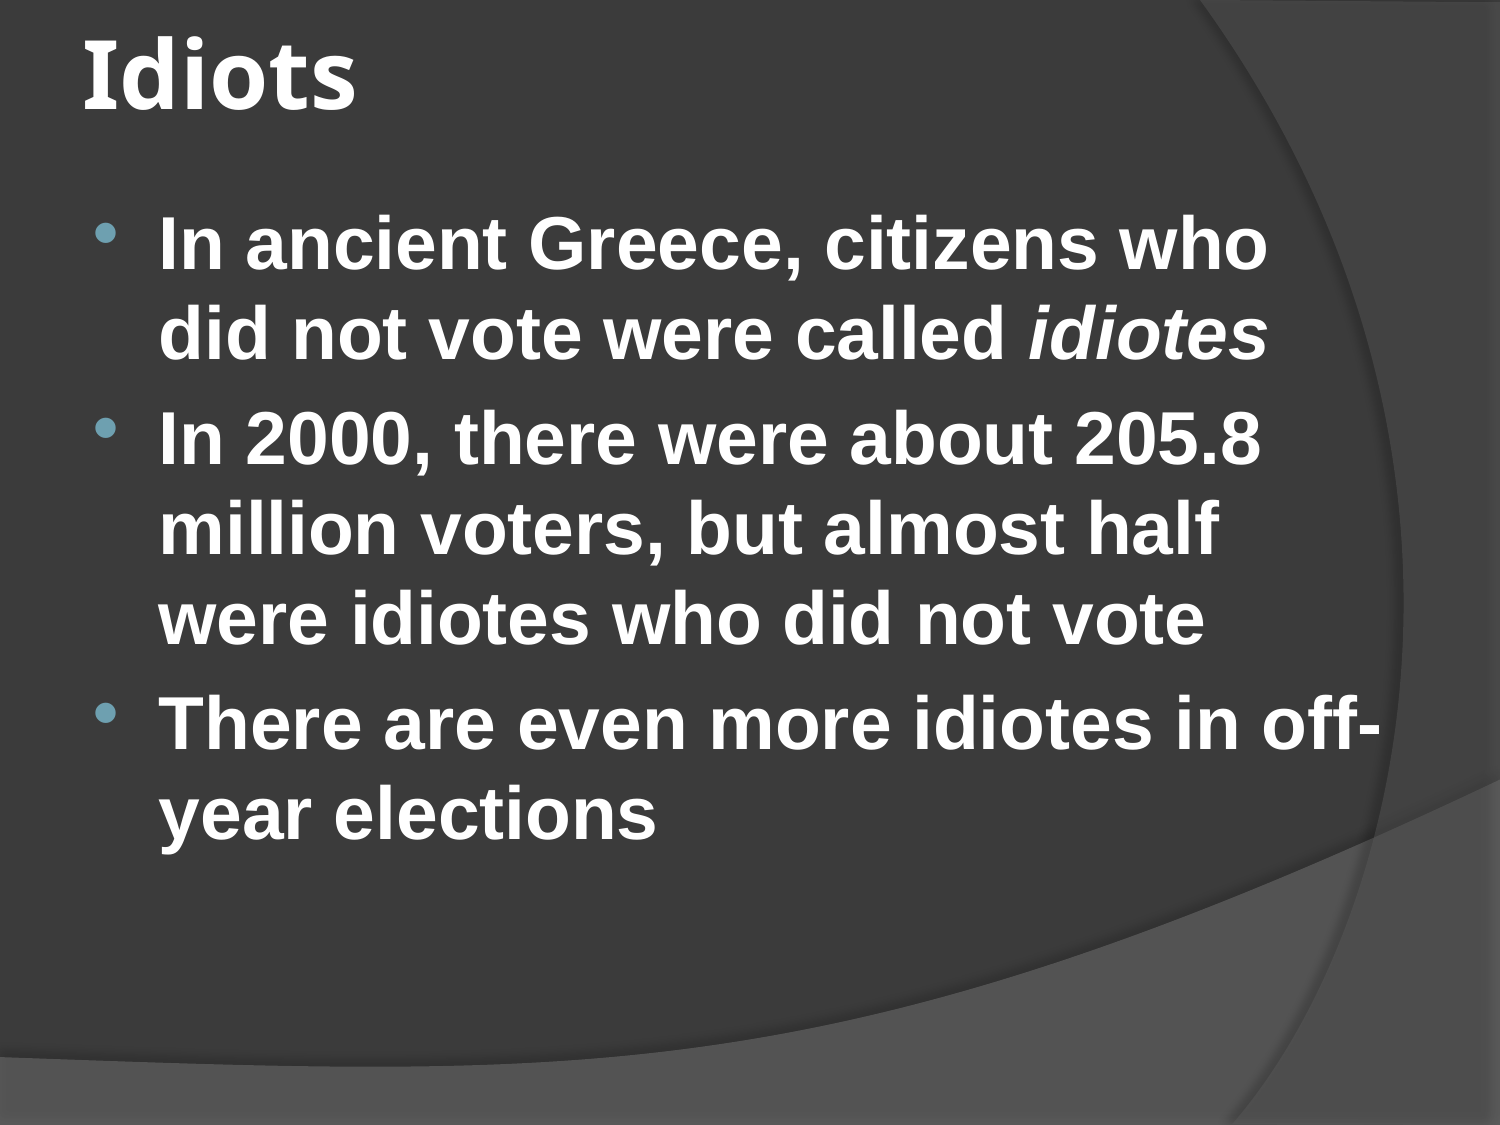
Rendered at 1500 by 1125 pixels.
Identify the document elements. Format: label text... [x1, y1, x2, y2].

title Idiots [75, 0, 1425, 143]
list In ancient Greece, citizens who did not vote were called idiotes In 2000, there were about 205.8 million voters, but almost half were idiotes who did not vote There are even more idiotes in off-year elections [75, 187, 1413, 1025]
